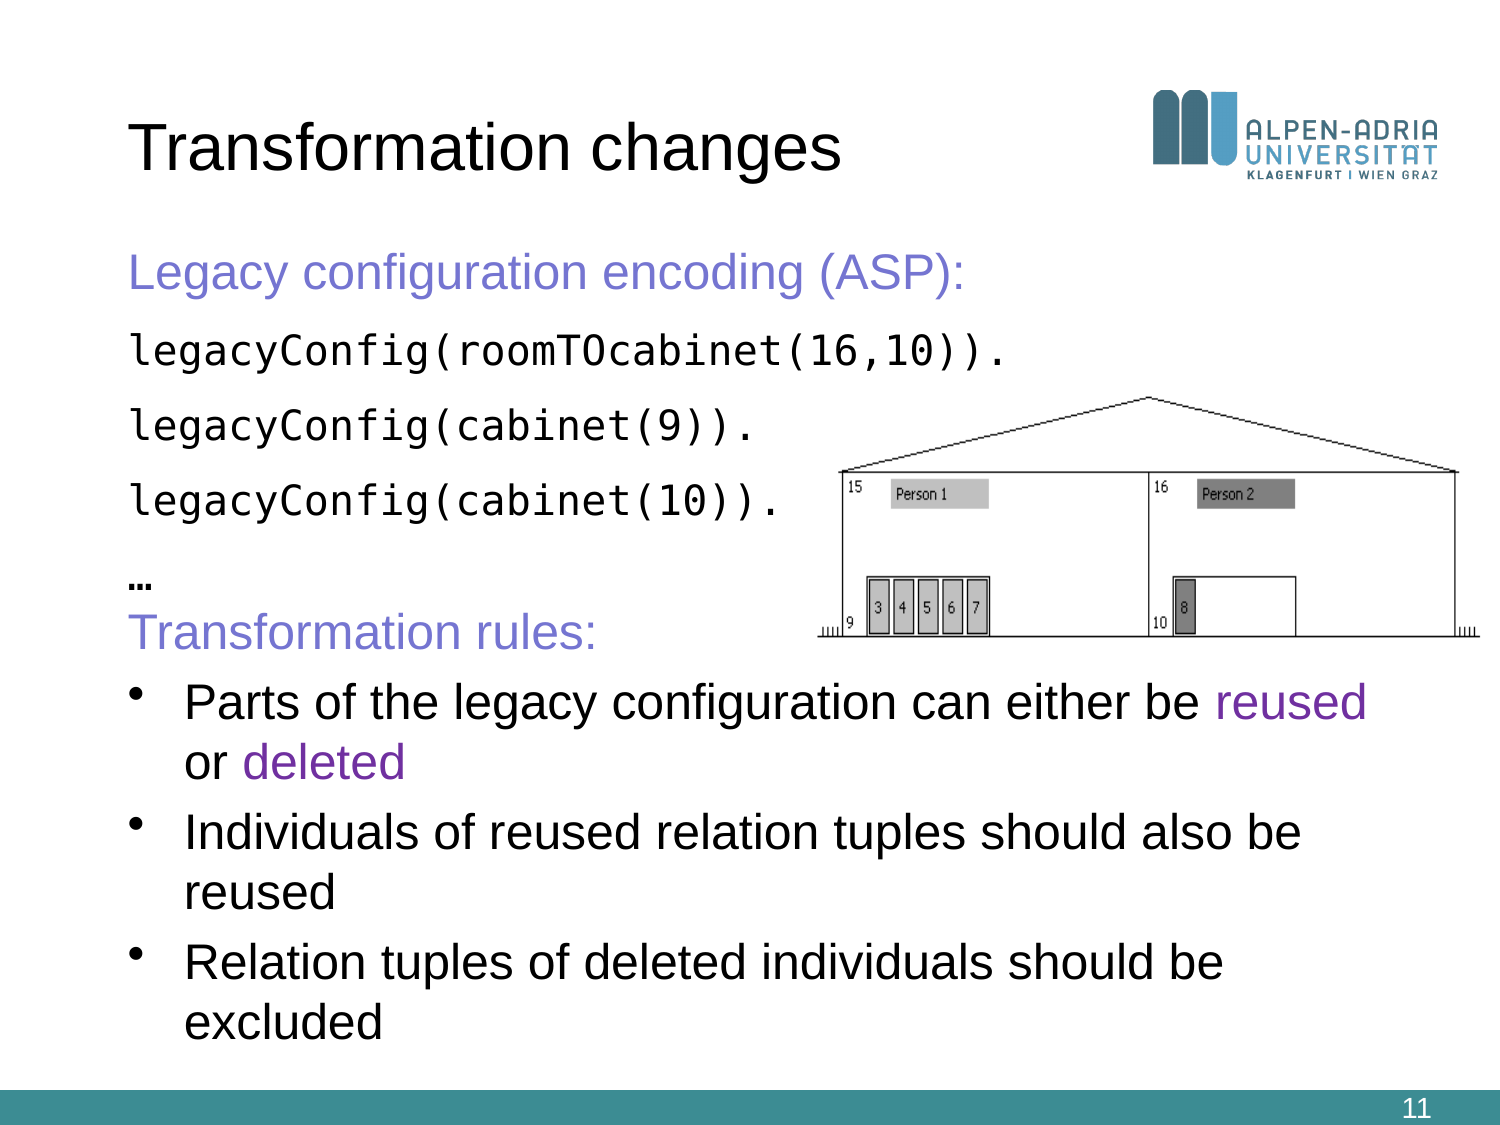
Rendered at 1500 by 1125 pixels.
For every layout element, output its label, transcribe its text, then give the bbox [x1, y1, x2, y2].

slide_number 11 [1352, 1082, 1447, 1123]
title Transformation changes [112, 91, 1128, 197]
list Legacy configuration encoding (ASP): legacyConfig(roomTOcabinet(16,10)). legacyConfig(cabinet(9)). legacyConfig(cabinet(10)). … Transformation rules: Parts of the legacy configuration can either be reused or deleted Individuals of reused relation tuples should also be reused Relation tuples of deleted individuals should be excluded [112, 231, 1388, 1000]
picture [808, 385, 1485, 657]
picture [1136, 90, 1456, 196]
